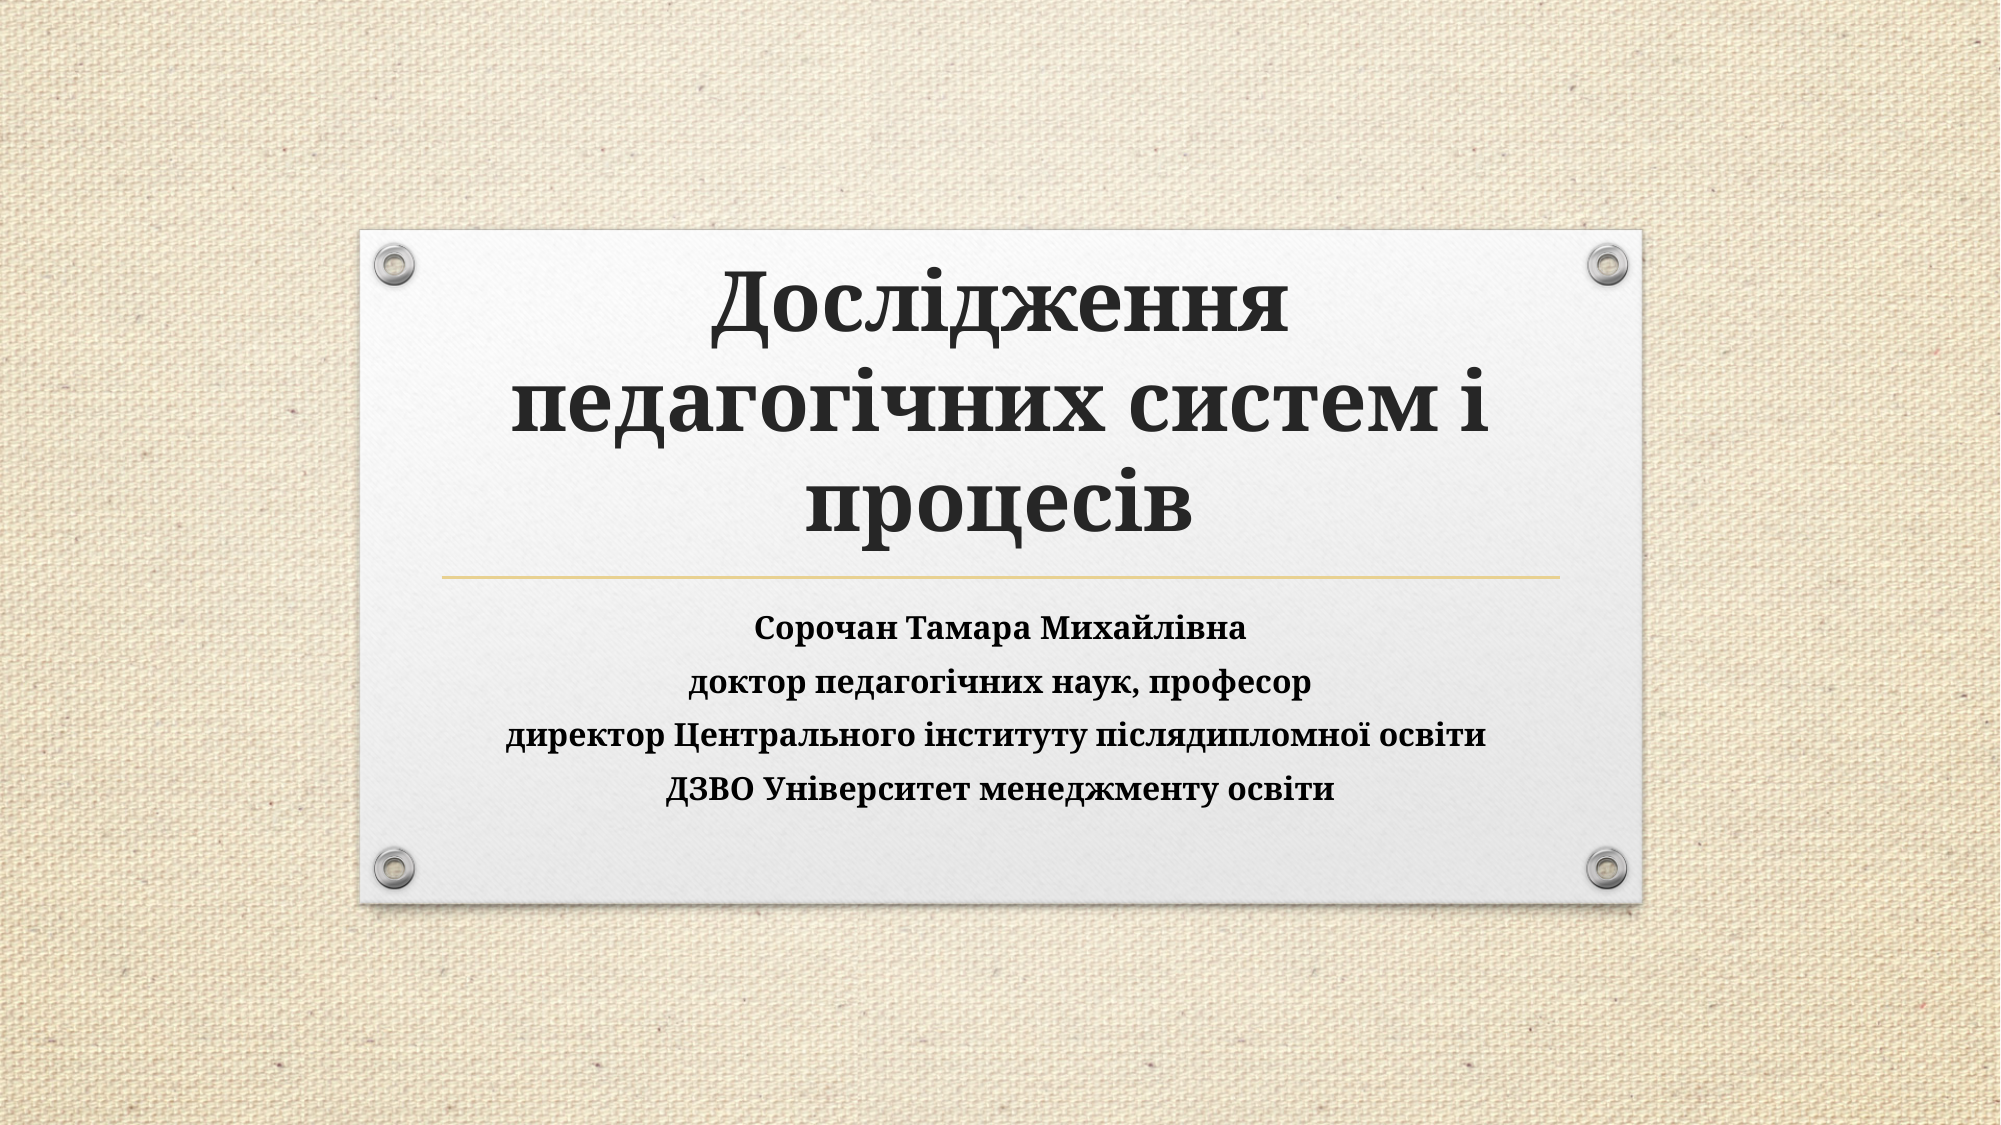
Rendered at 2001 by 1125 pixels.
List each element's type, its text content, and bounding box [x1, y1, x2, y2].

subtitle Сорочан Тамара Михайлівна доктор педагогічних наук, професор директор Центрального інституту післядипломної освіти ДЗВО Університет менеджменту освіти [441, 600, 1560, 817]
picture [0, 0, 2001, 1125]
title Дослідження педагогічних систем і процесів [441, 306, 1560, 556]
